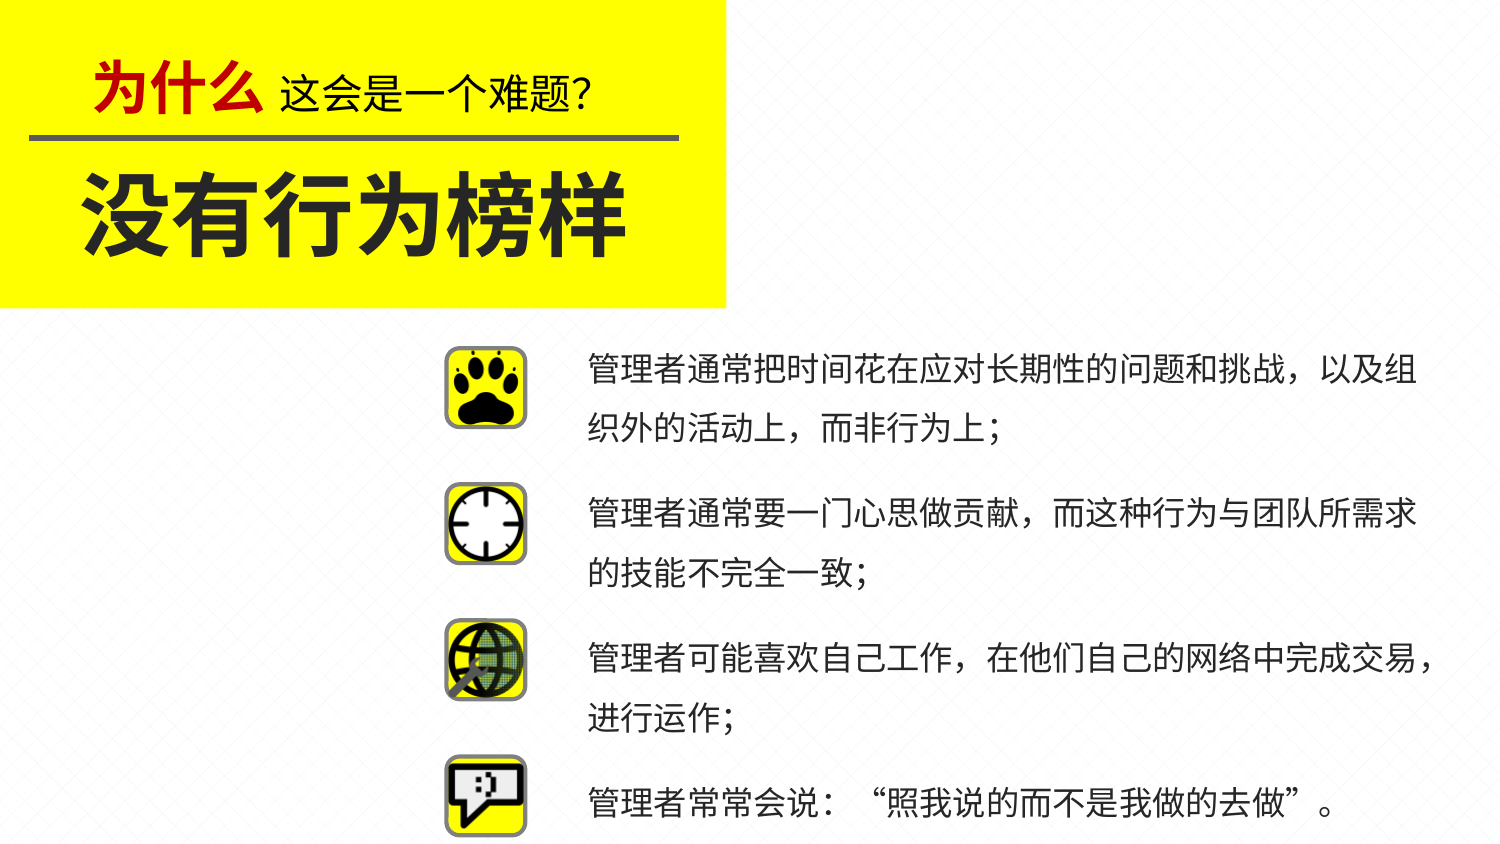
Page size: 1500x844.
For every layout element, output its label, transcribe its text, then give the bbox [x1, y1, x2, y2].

picture [446, 347, 526, 428]
text_box [0, 0, 728, 310]
text_box 管理者通常把时间花在应对长期性的问题和挑战，以及组织外的活动上，而非行为上； 管理者通常要一门心思做贡献，而这种行为与团队所需求的技能不完全一致； 管理者可能喜欢自己工作，在他们自己的网络中完成交易，进行运作； 管理者常常会说：“照我说的而不是我做的去做”。 [572, 320, 1436, 830]
text_box 为什么 这会是一个难题？ [76, 43, 632, 129]
picture [446, 756, 526, 836]
text_box 没有行为榜样 [64, 150, 645, 275]
picture [446, 620, 526, 700]
picture [446, 484, 526, 564]
